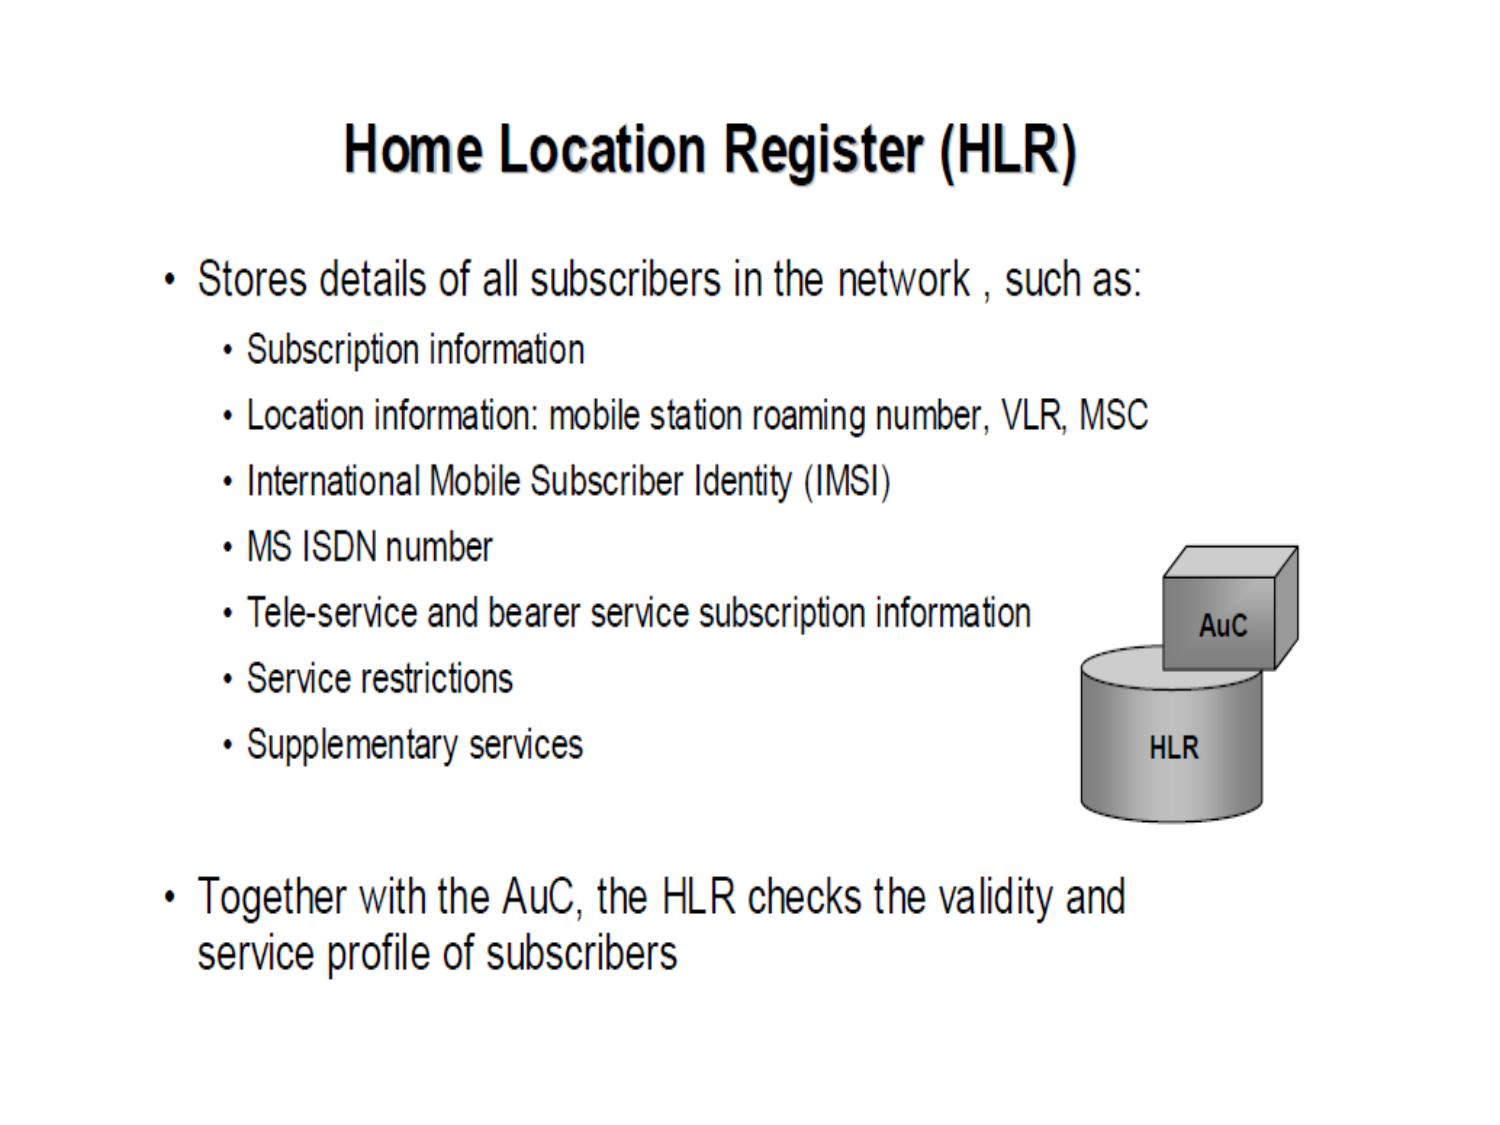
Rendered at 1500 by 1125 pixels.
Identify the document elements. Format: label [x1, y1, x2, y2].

picture [124, 99, 1326, 988]
